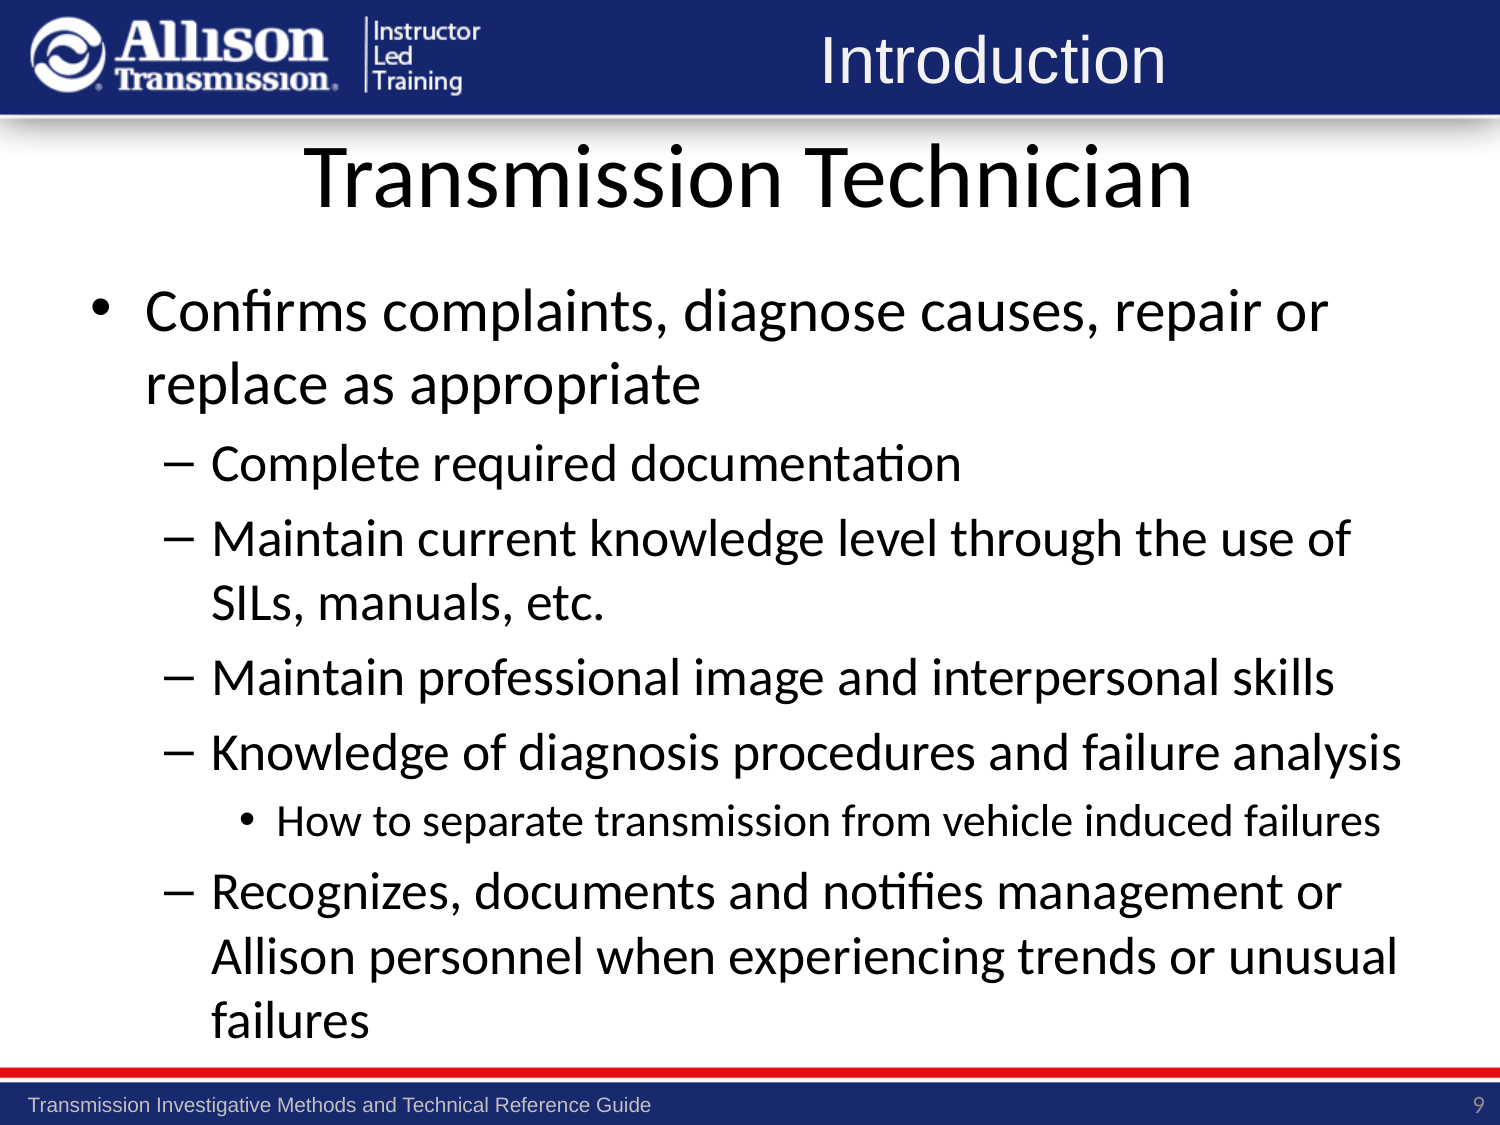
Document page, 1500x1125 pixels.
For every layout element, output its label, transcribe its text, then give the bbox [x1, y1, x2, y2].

title Transmission Technician [75, 76, 1425, 262]
list Confirms complaints, diagnose causes, repair or replace as appropriate Complete required documentation Maintain current knowledge level through the use of SILs, manuals, etc. Maintain professional image and interpersonal skills Knowledge of diagnosis procedures and failure analysis How to separate transmission from vehicle induced failures Recognizes, documents and notifies management or Allison personnel when experiencing trends or unusual failures [75, 262, 1452, 1060]
slide_number 9 [1149, 1074, 1500, 1125]
picture [0, 0, 1500, 1125]
